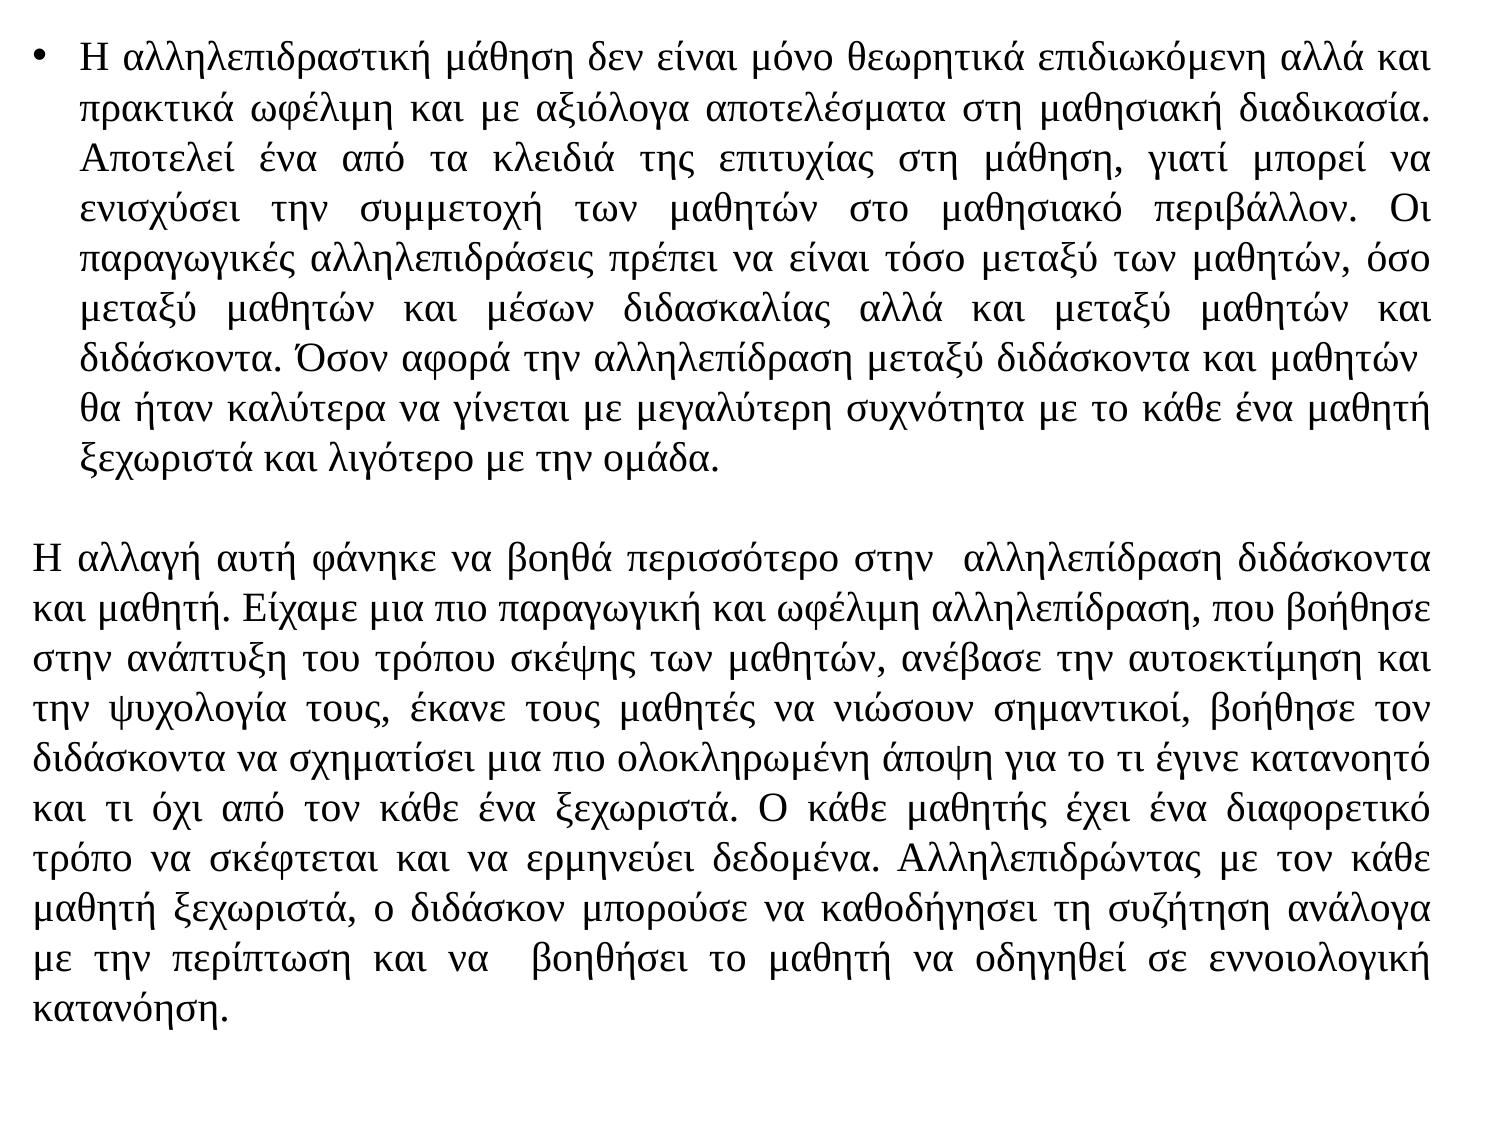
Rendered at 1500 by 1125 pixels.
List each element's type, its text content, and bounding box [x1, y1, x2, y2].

text_box Η αλληλεπιδραστική μάθηση δεν είναι μόνο θεωρητικά επιδιωκόμενη αλλά και πρακτικά ωφέλιμη και με αξιόλογα αποτελέσματα στη μαθησιακή διαδικασία. Αποτελεί ένα από τα κλειδιά της επιτυχίας στη μάθηση, γιατί μπορεί να ενισχύσει την συμμετοχή των μαθητών στο μαθησιακό περιβάλλον. Οι παραγωγικές αλληλεπιδράσεις πρέπει να είναι τόσο μεταξύ των μαθητών, όσο μεταξύ μαθητών και μέσων διδασκαλίας αλλά και μεταξύ μαθητών και διδάσκοντα. Όσον αφορά την αλληλεπίδραση μεταξύ διδάσκοντα και μαθητών θα ήταν καλύτερα να γίνεται με μεγαλύτερη συχνότητα με το κάθε ένα μαθητή ξεχωριστά και λιγότερο με την ομάδα. Η αλλαγή αυτή φάνηκε να βοηθά περισσότερο στην αλληλεπίδραση διδάσκοντα και μαθητή. Είχαμε μια πιο παραγωγική και ωφέλιμη αλληλεπίδραση, που βοήθησε στην ανάπτυξη του τρόπου σκέψης των μαθητών, ανέβασε την αυτοεκτίμηση και την ψυχολογία τους, έκανε τους μαθητές να νιώσουν σημαντικοί, βοήθησε τον διδάσκοντα να σχηματίσει μια πιο ολοκληρωμένη άποψη για το τι έγινε κατανοητό και τι όχι από τον κάθε ένα ξεχωριστά. Ο κάθε μαθητής έχει ένα διαφορετικό τρόπο να σκέφτεται και να ερμηνεύει δεδομένα. Αλληλεπιδρώντας με τον κάθε μαθητή ξεχωριστά, ο διδάσκον μπορούσε να καθοδήγησει τη συζήτηση ανάλογα με την περίπτωση και να βοηθήσει το μαθητή να οδηγηθεί σε εννοιολογική κατανόηση. [17, 21, 1447, 1037]
